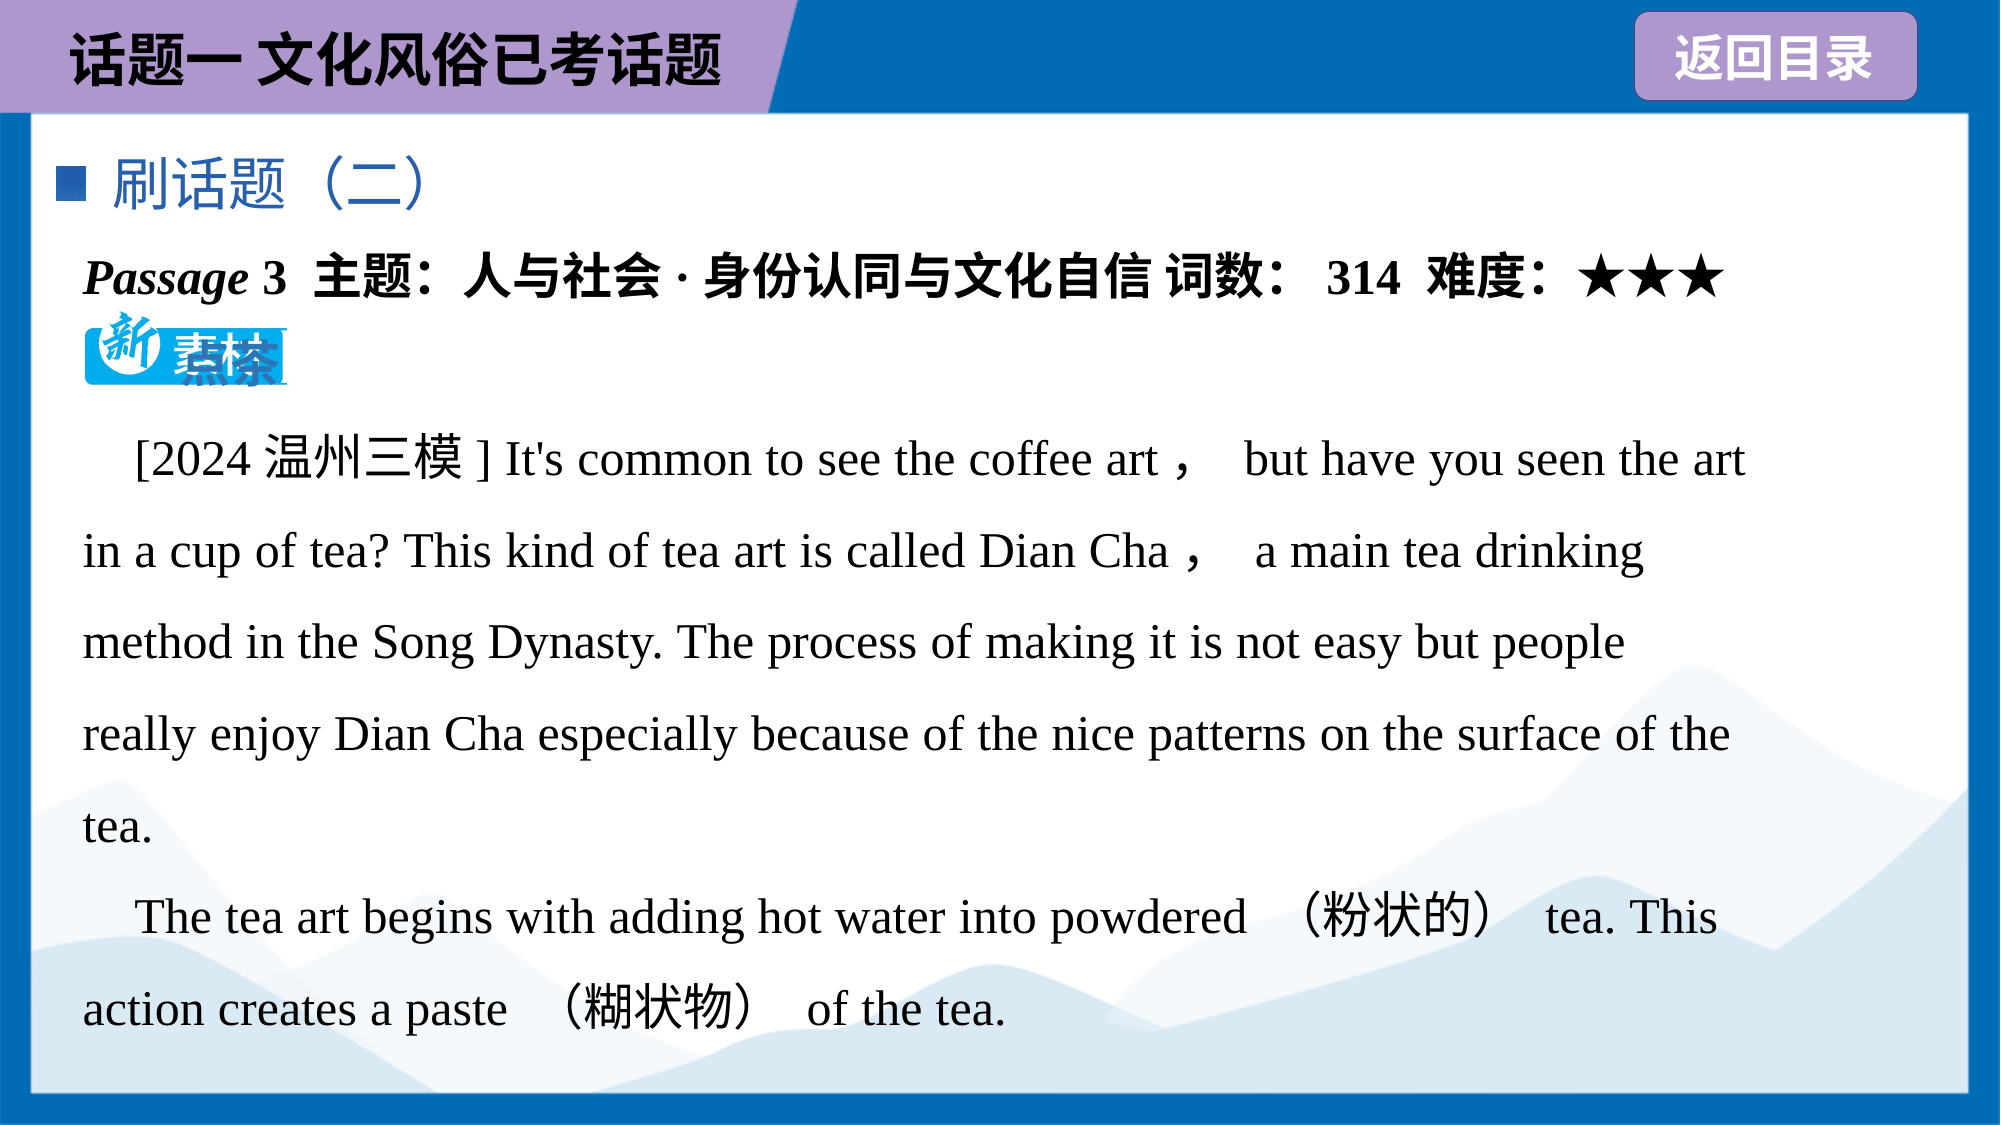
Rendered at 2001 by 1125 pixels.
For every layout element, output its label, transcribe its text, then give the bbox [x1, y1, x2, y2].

picture [0, 0, 2000, 1125]
text_box Passage 3 主题：人与社会·身份认同与文化自信 词数：314 难度：★★★ [82, 216, 1917, 295]
text_box 点茶 [82, 305, 1917, 383]
text_box [2024温州三模] It's common to see the coffee art， but have you seen the art in a cup of tea? This kind of tea art is called Dian Cha， a main tea drinking method in the Song Dynasty. The process of making it is not easy but people really enjoy Dian Cha especially because of the nice patterns on the surface of the tea. The tea art begins with adding hot water into powdered （粉状的） tea. This action creates a paste （糊状物） of the tea. [82, 393, 1917, 1036]
text_box 刷话题（二） [112, 146, 1917, 216]
